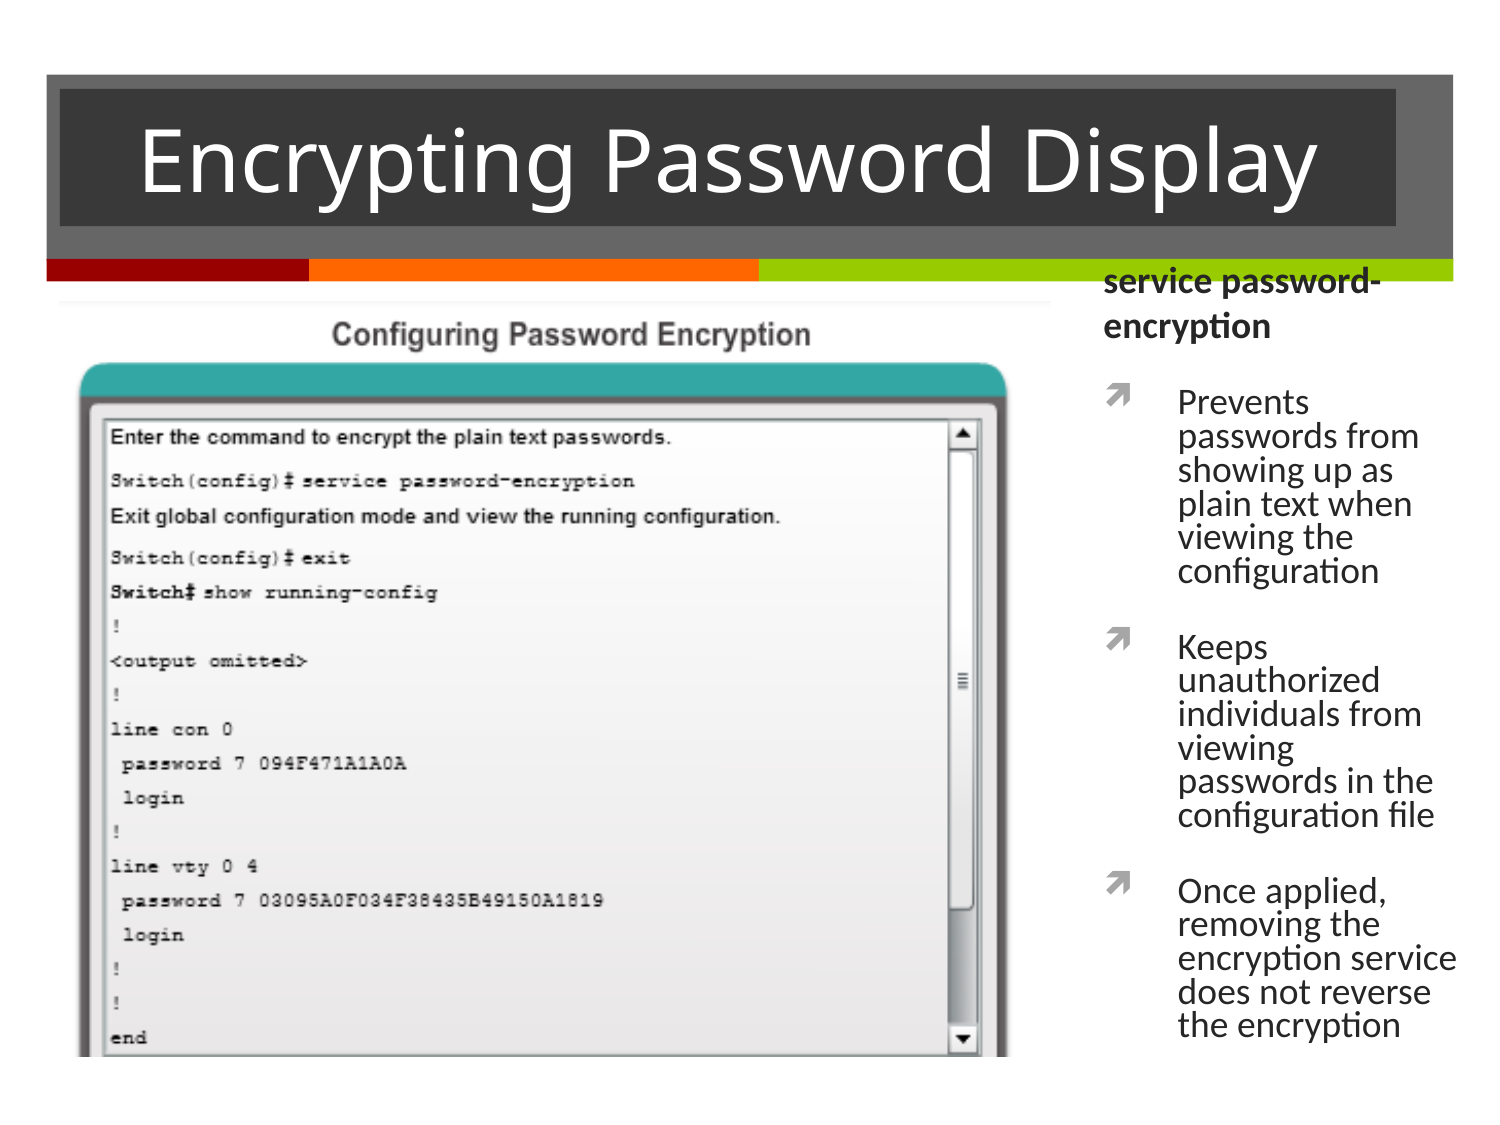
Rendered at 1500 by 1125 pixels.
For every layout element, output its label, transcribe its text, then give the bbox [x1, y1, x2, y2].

picture [59, 301, 1051, 1058]
title Encrypting Password Display [59, 88, 1396, 227]
list service password-encryption Prevents passwords from showing up as plain text when viewing the configuration Keeps unauthorized individuals from viewing passwords in the configuration file Once applied, removing the encryption service does not reverse the encryption [1088, 248, 1477, 1125]
